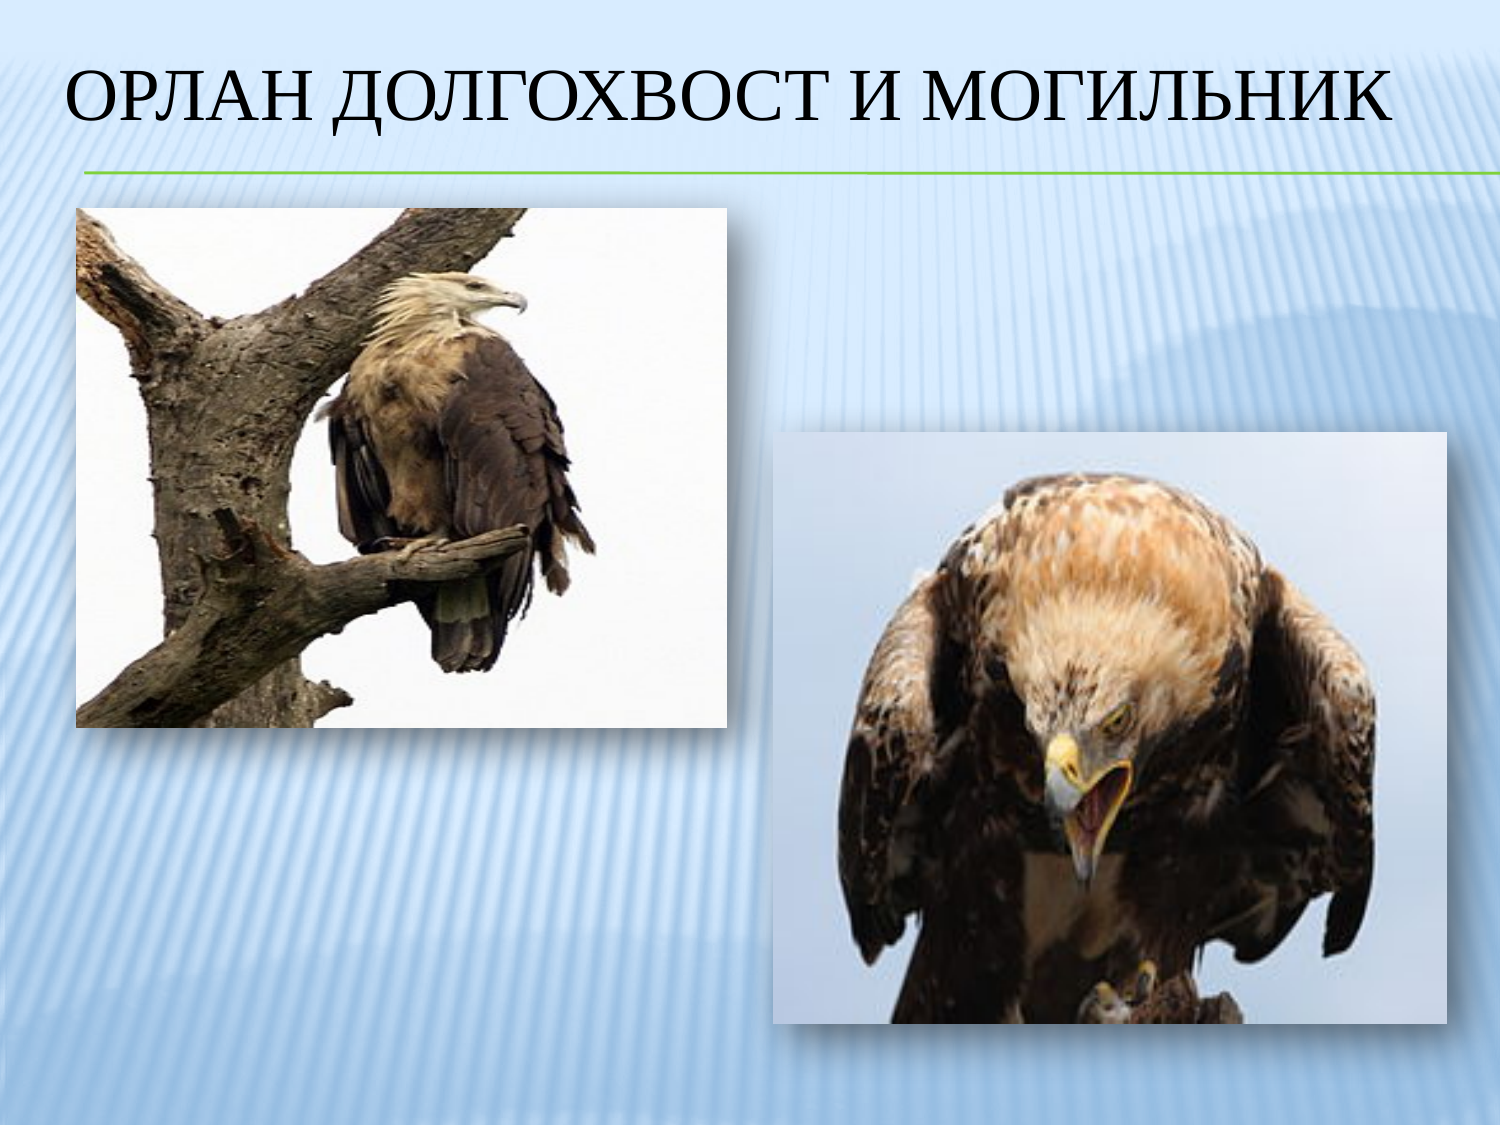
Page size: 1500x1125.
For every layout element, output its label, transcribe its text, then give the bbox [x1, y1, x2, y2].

title Орлан долгохвост и Могильник [50, 30, 1475, 149]
picture [773, 432, 1448, 1024]
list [76, 207, 727, 729]
